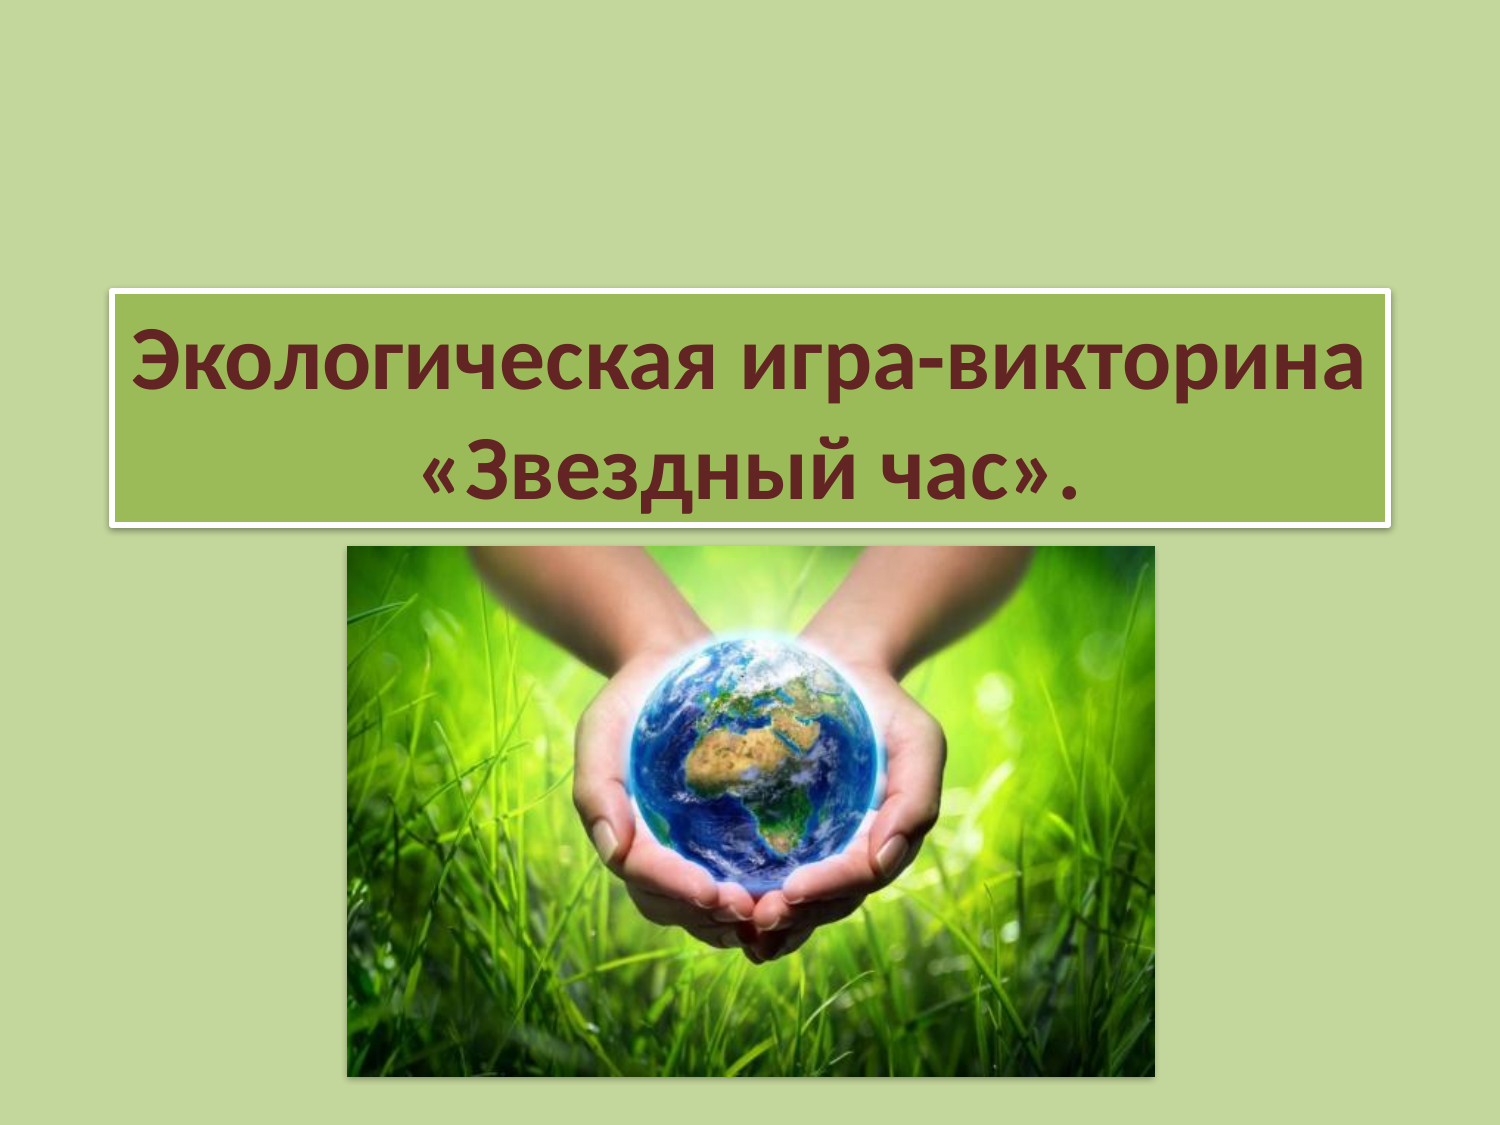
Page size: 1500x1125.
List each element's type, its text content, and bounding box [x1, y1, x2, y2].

text_box Экологическая игра-викторина «Звездный час». [109, 288, 1391, 528]
picture [347, 546, 1155, 1078]
